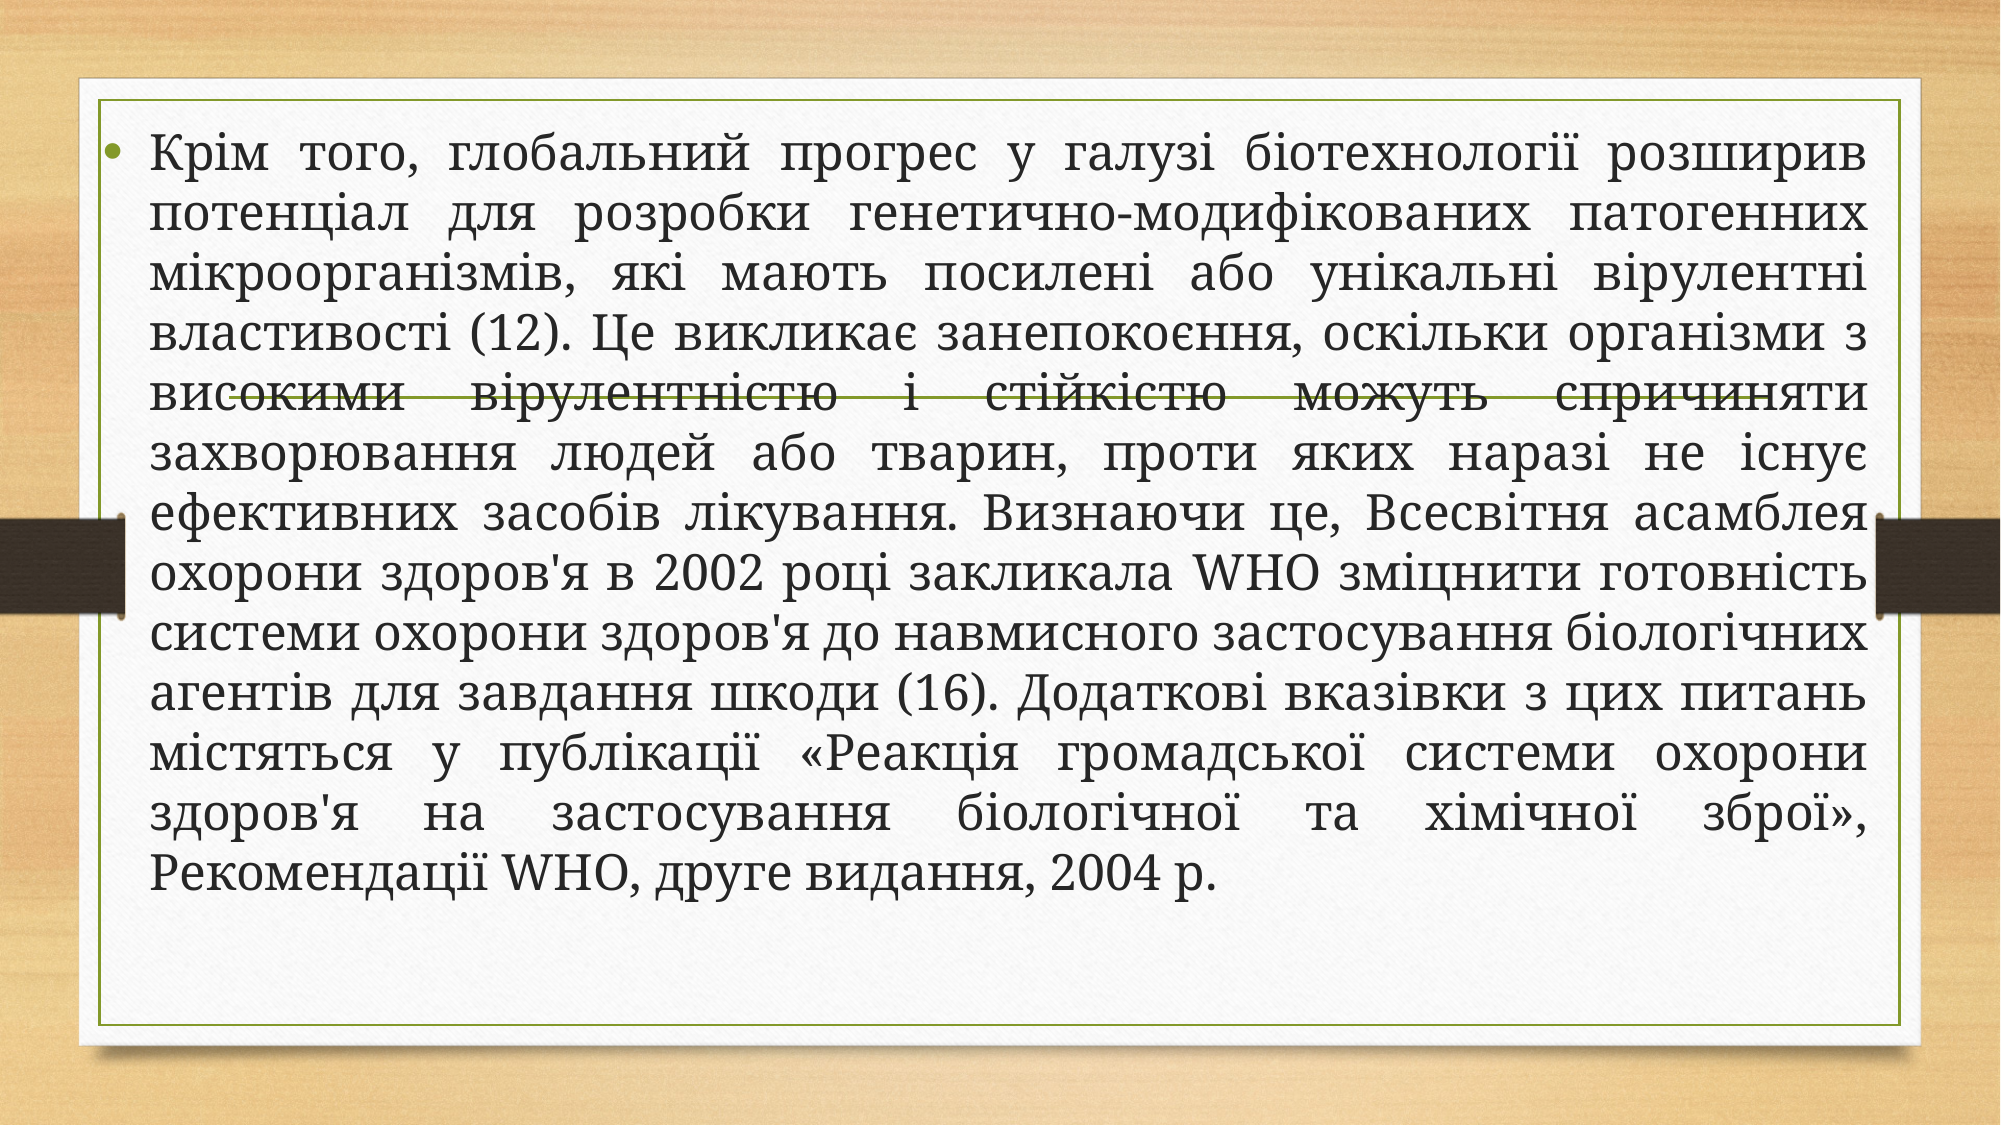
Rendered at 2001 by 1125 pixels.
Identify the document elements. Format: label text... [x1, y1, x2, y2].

picture [0, 0, 2001, 1125]
list Крім того, глобальний прогрес у галузі біотехнології розширив потенціал для розробки генетично-модифікованих патогенних мікроорганізмів, які мають посилені або унікальні вірулентні властивості (12). Це викликає занепокоєння, оскільки організми з високими вірулентністю і стійкістю можуть спричиняти захворювання людей або тварин, проти яких наразі не існує ефективних засобів лікування. Визнаючи це, Всесвітня асамблея охорони здоров'я в 2002 році закликала WHO зміцнити готовність системи охорони здоров'я до навмисного застосування біологічних агентів для завдання шкоди (16). Додаткові вказівки з цих питань містяться у публікації «Реакція громадської системи охорони здоров'я на застосування біологічної та хімічної зброї», Рекомендації WHO, друге видання, 2004 р. [87, 112, 1884, 1073]
